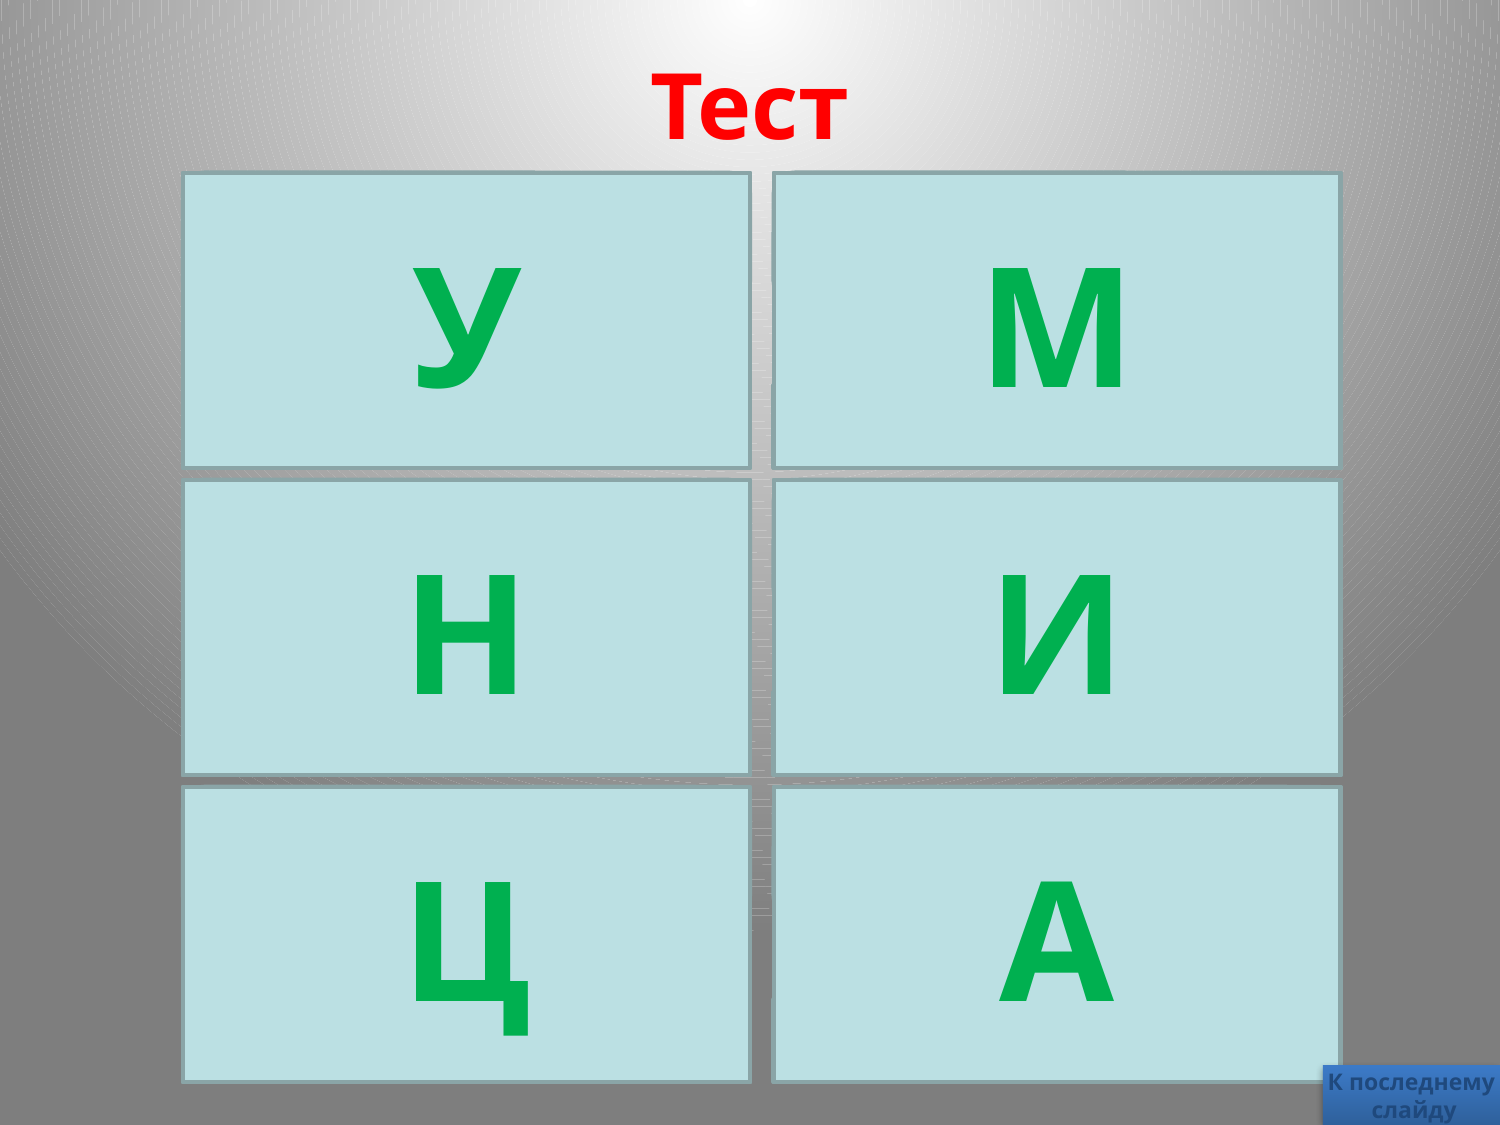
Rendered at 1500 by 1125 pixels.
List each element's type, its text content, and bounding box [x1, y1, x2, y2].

text_box М [772, 171, 1343, 470]
text_box Ц [181, 785, 752, 1084]
text_box И [772, 478, 1343, 777]
title Тест [74, 44, 1426, 162]
text_box Н [181, 478, 752, 777]
text_box У [181, 171, 752, 470]
text_box К последнему слайду [1322, 1065, 1500, 1125]
text_box А [772, 785, 1343, 1084]
